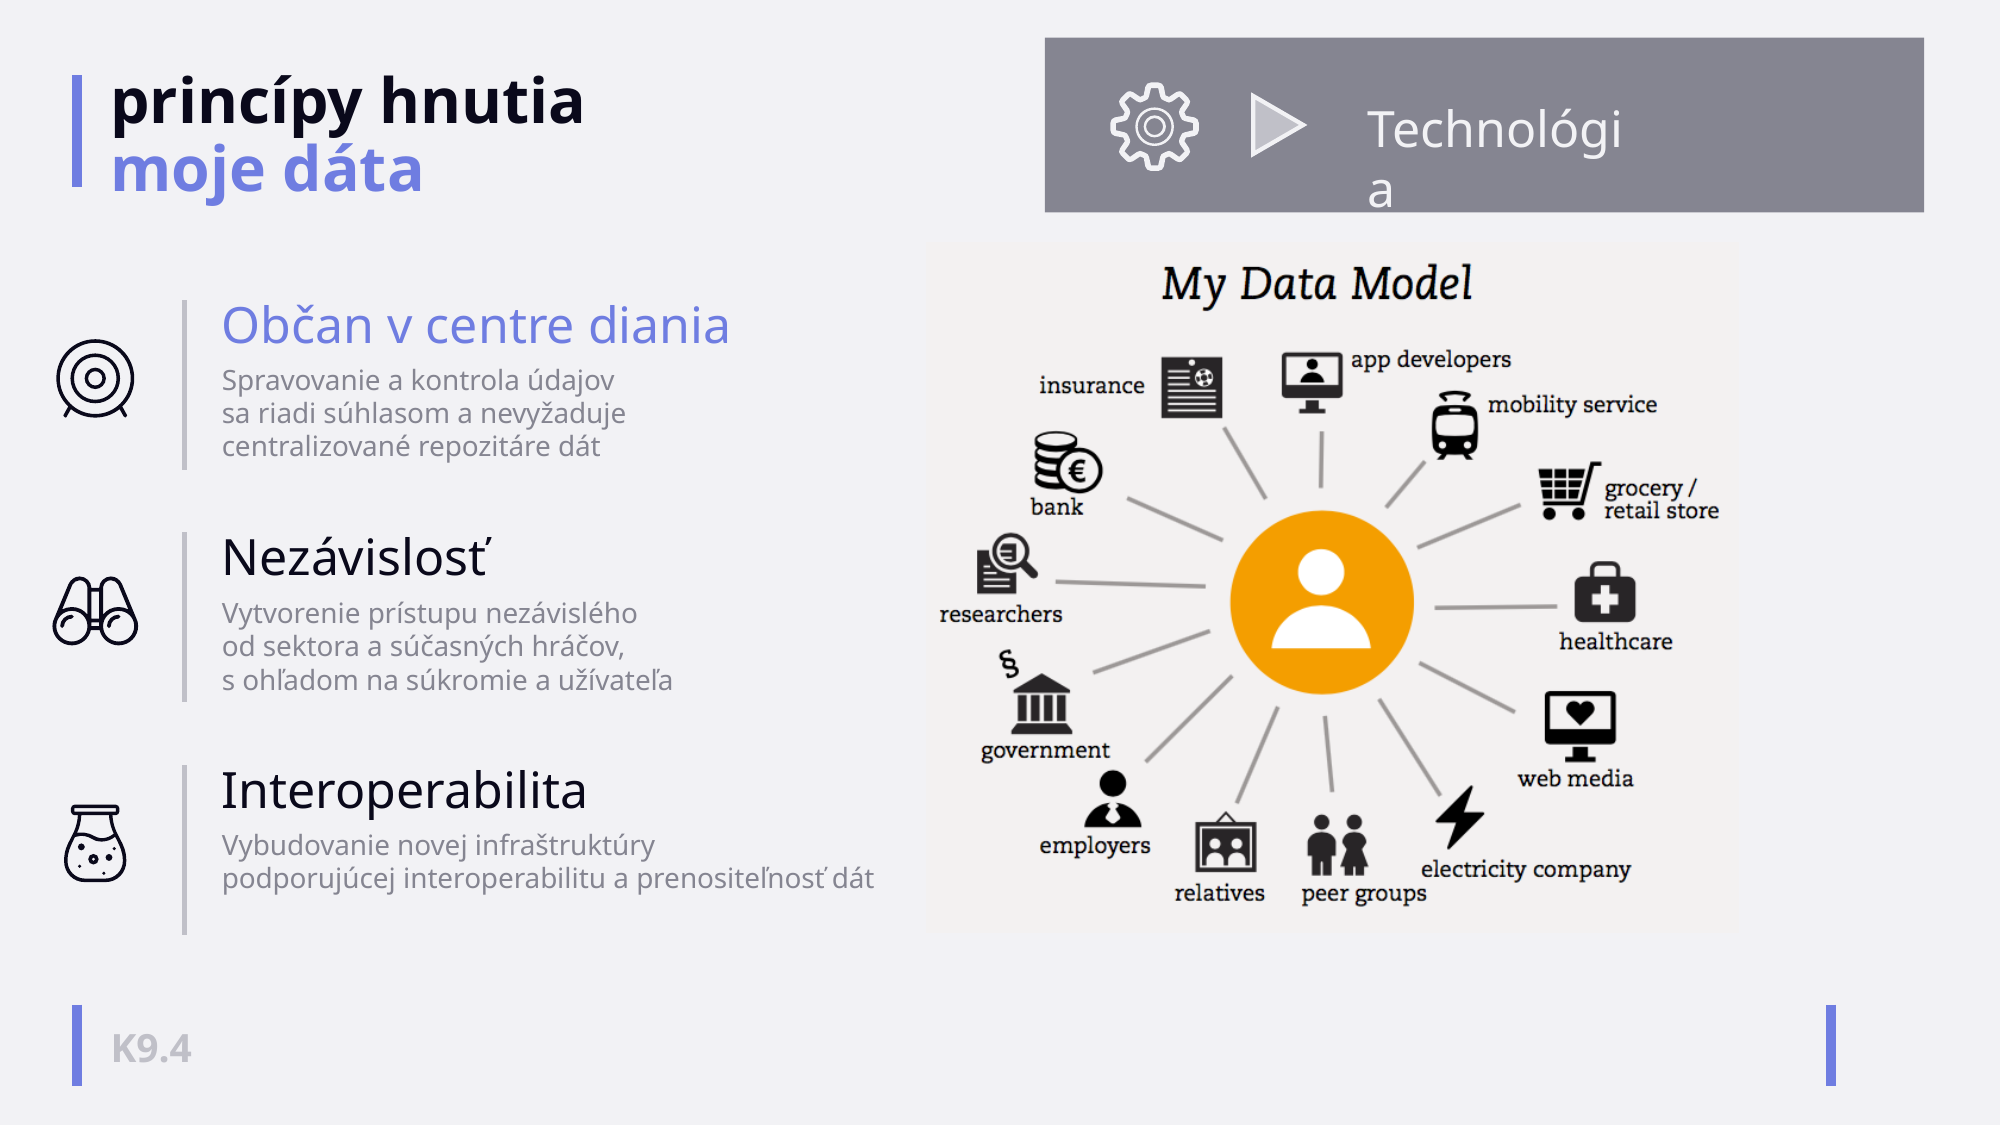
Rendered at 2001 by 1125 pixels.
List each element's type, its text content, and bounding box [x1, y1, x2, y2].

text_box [1110, 82, 1199, 171]
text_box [52, 518, 926, 705]
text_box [56, 285, 926, 472]
title princípy hnutia moje dáta [95, 62, 692, 214]
picture [926, 242, 1739, 933]
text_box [64, 750, 926, 933]
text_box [1044, 37, 1925, 213]
